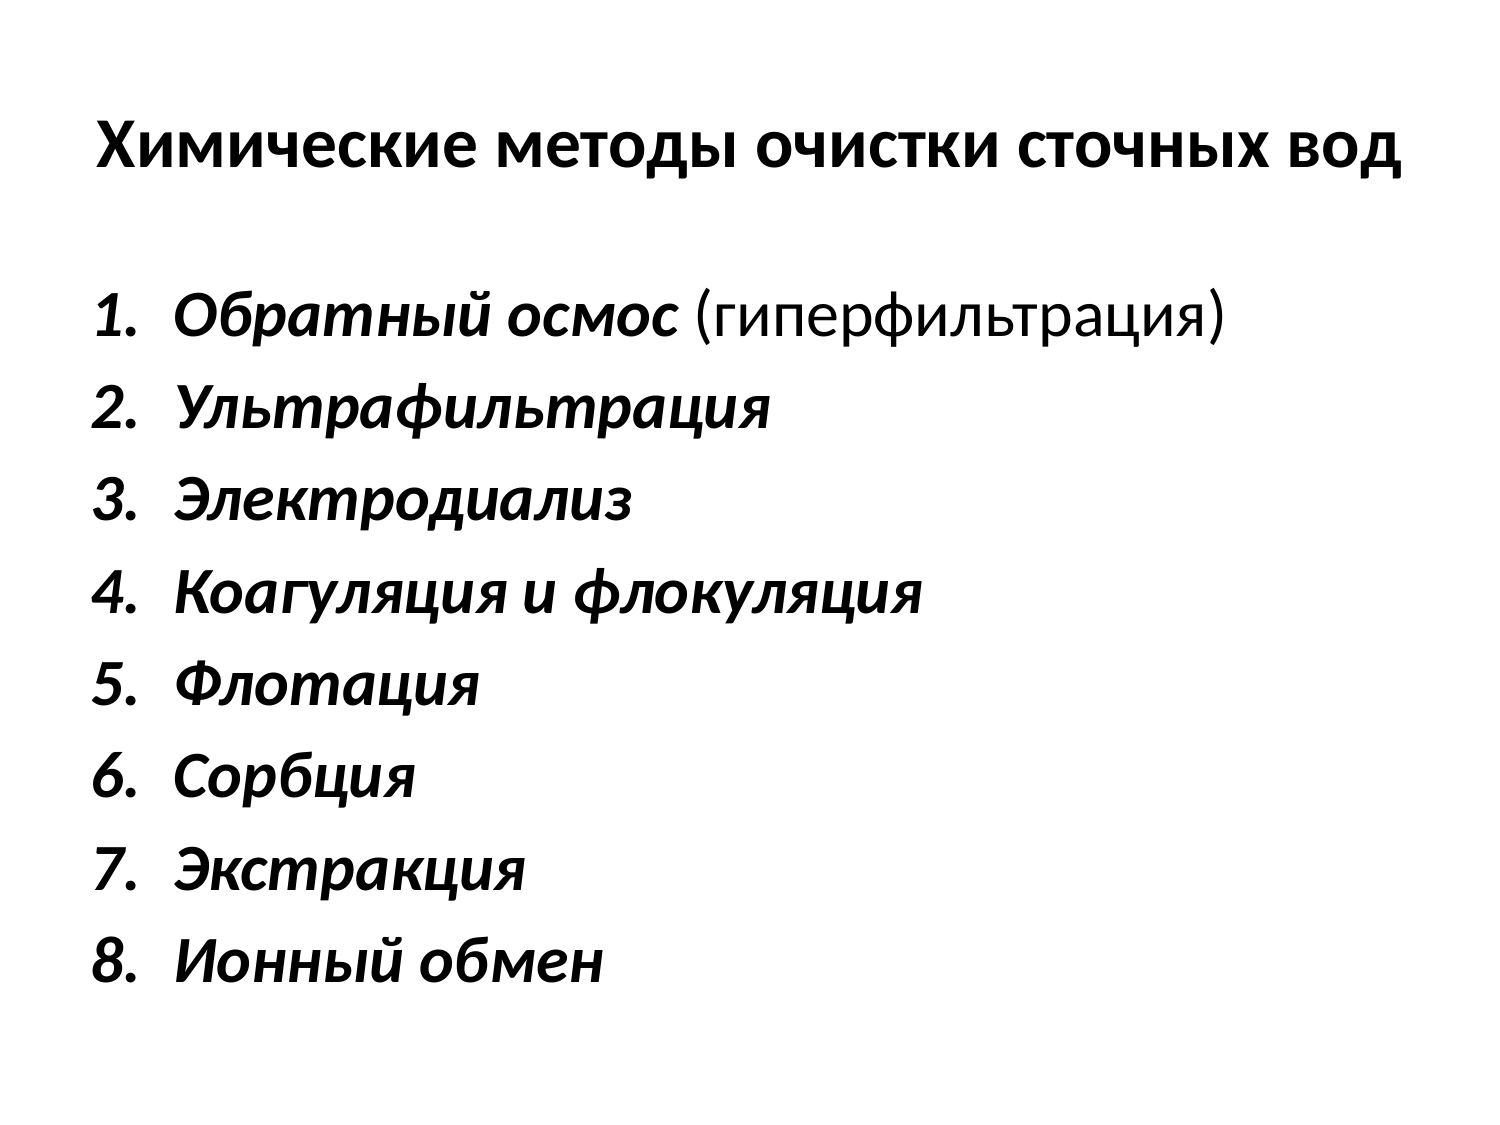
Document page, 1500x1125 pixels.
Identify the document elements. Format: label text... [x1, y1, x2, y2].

title Химические методы очистки сточных вод [75, 45, 1425, 233]
list Обратный осмос (гиперфильтрация) Ультрафильтрация Электродиализ Коагуляция и флокуляция Флотация Сорбция Экстракция Ионный обмен [75, 262, 1425, 1005]
